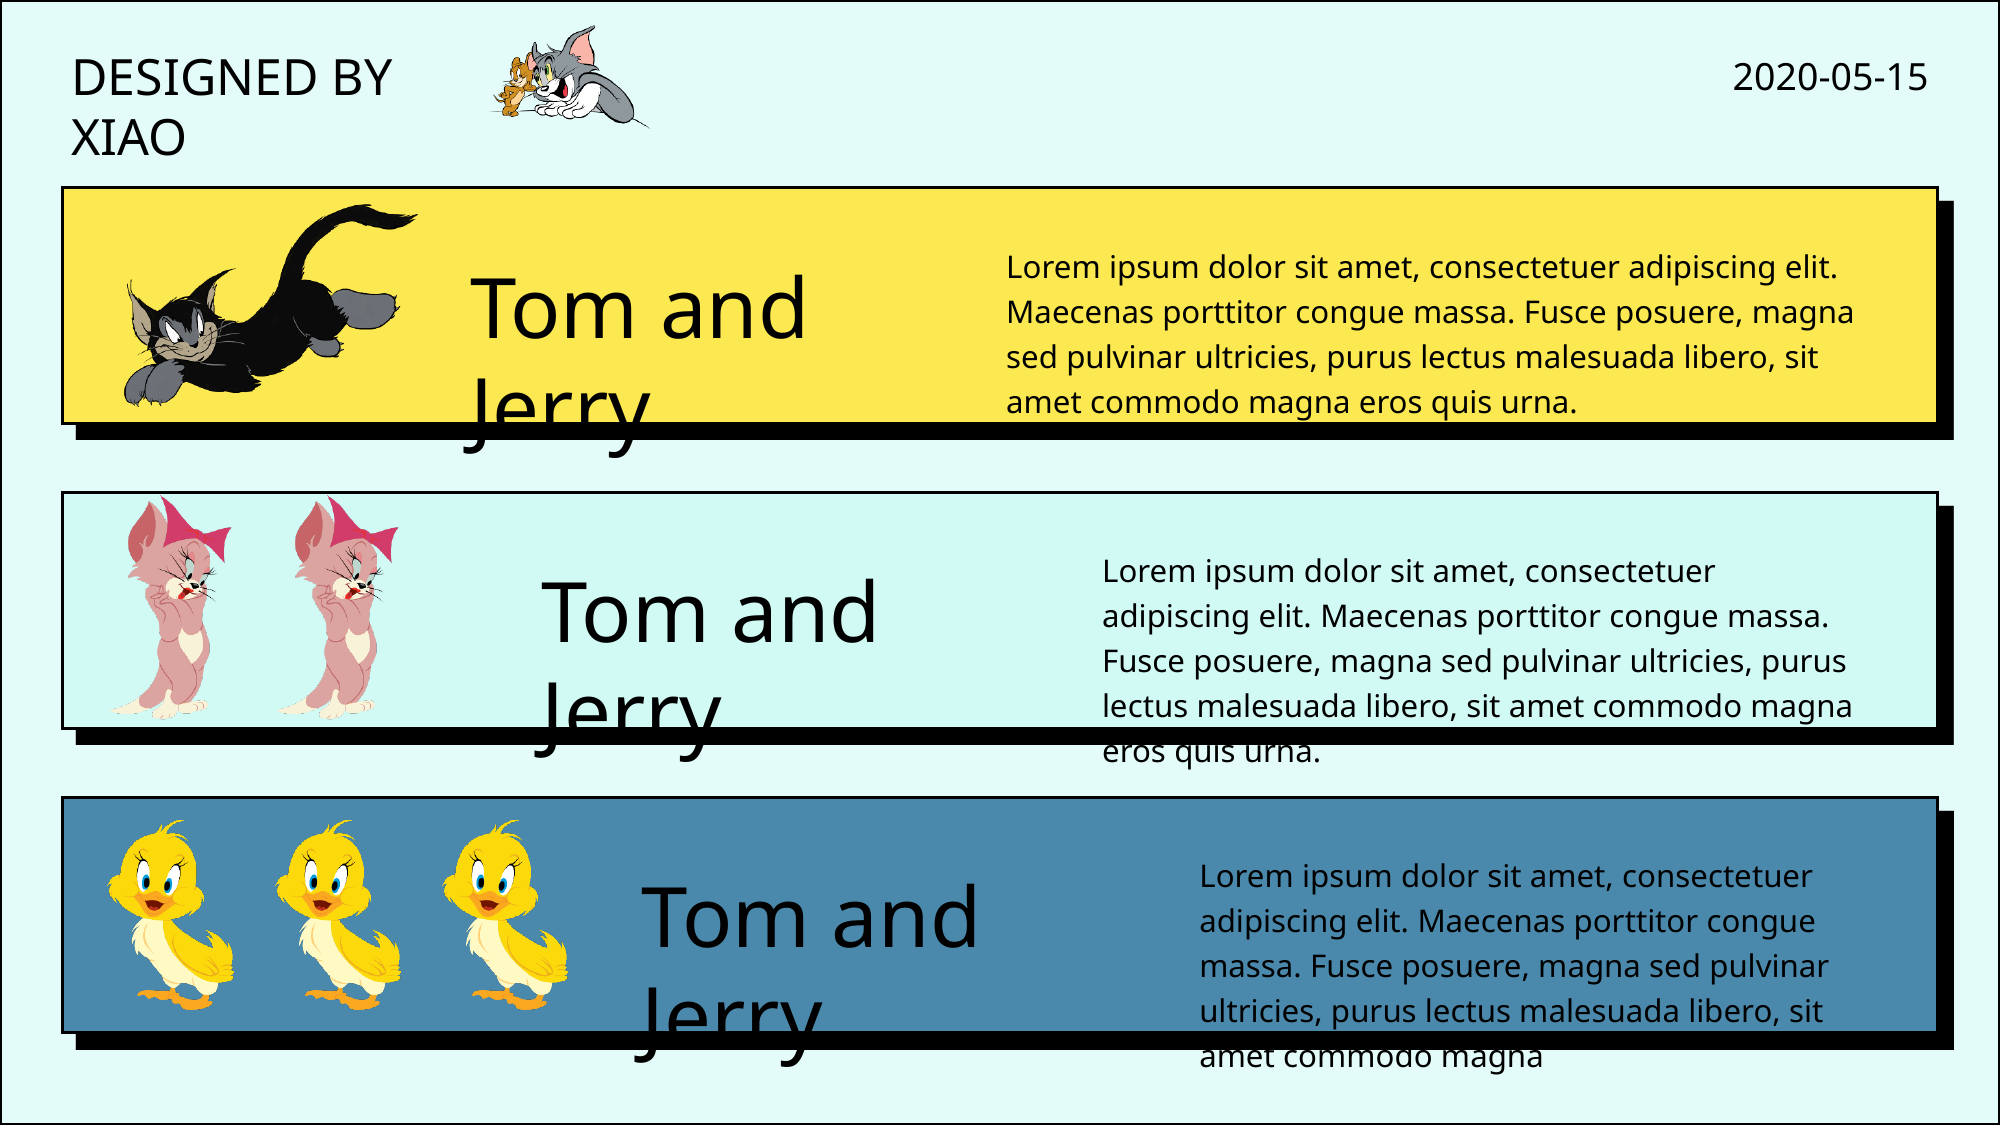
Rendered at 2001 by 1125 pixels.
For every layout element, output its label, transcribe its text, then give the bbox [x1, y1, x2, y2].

picture [108, 495, 233, 726]
picture [107, 820, 234, 1010]
text_box Lorem ipsum dolor sit amet, consectetuer adipiscing elit. Maecenas porttitor congue massa. Fusce posuere, magna sed pulvinar ultricies, purus lectus malesuada libero, sit amet commodo magna eros quis urna. [1087, 536, 1876, 777]
picture [275, 820, 401, 1010]
text_box 2020-05-15 [1466, 45, 1944, 106]
text_box Lorem ipsum dolor sit amet, consectetuer adipiscing elit. Maecenas porttitor congue massa. Fusce posuere, magna sed pulvinar ultricies, purus lectus malesuada libero, sit amet commodo magna eros quis urna. [991, 232, 1876, 427]
picture [479, 18, 657, 134]
text_box [62, 796, 1938, 1034]
text_box [0, 0, 2000, 1125]
text_box [62, 491, 1938, 729]
text_box Tom and Jerry [627, 856, 1126, 1072]
text_box DESIGNED BY XIAO [56, 37, 534, 173]
picture [124, 204, 418, 408]
text_box [62, 187, 1938, 425]
text_box Tom and Jerry [526, 552, 1025, 767]
picture [276, 495, 400, 726]
picture [442, 820, 568, 1010]
text_box Lorem ipsum dolor sit amet, consectetuer adipiscing elit. Maecenas porttitor congue massa. Fusce posuere, magna sed pulvinar ultricies, purus lectus malesuada libero, sit amet commodo magna [1184, 841, 1876, 1081]
text_box Tom and Jerry [455, 247, 954, 463]
